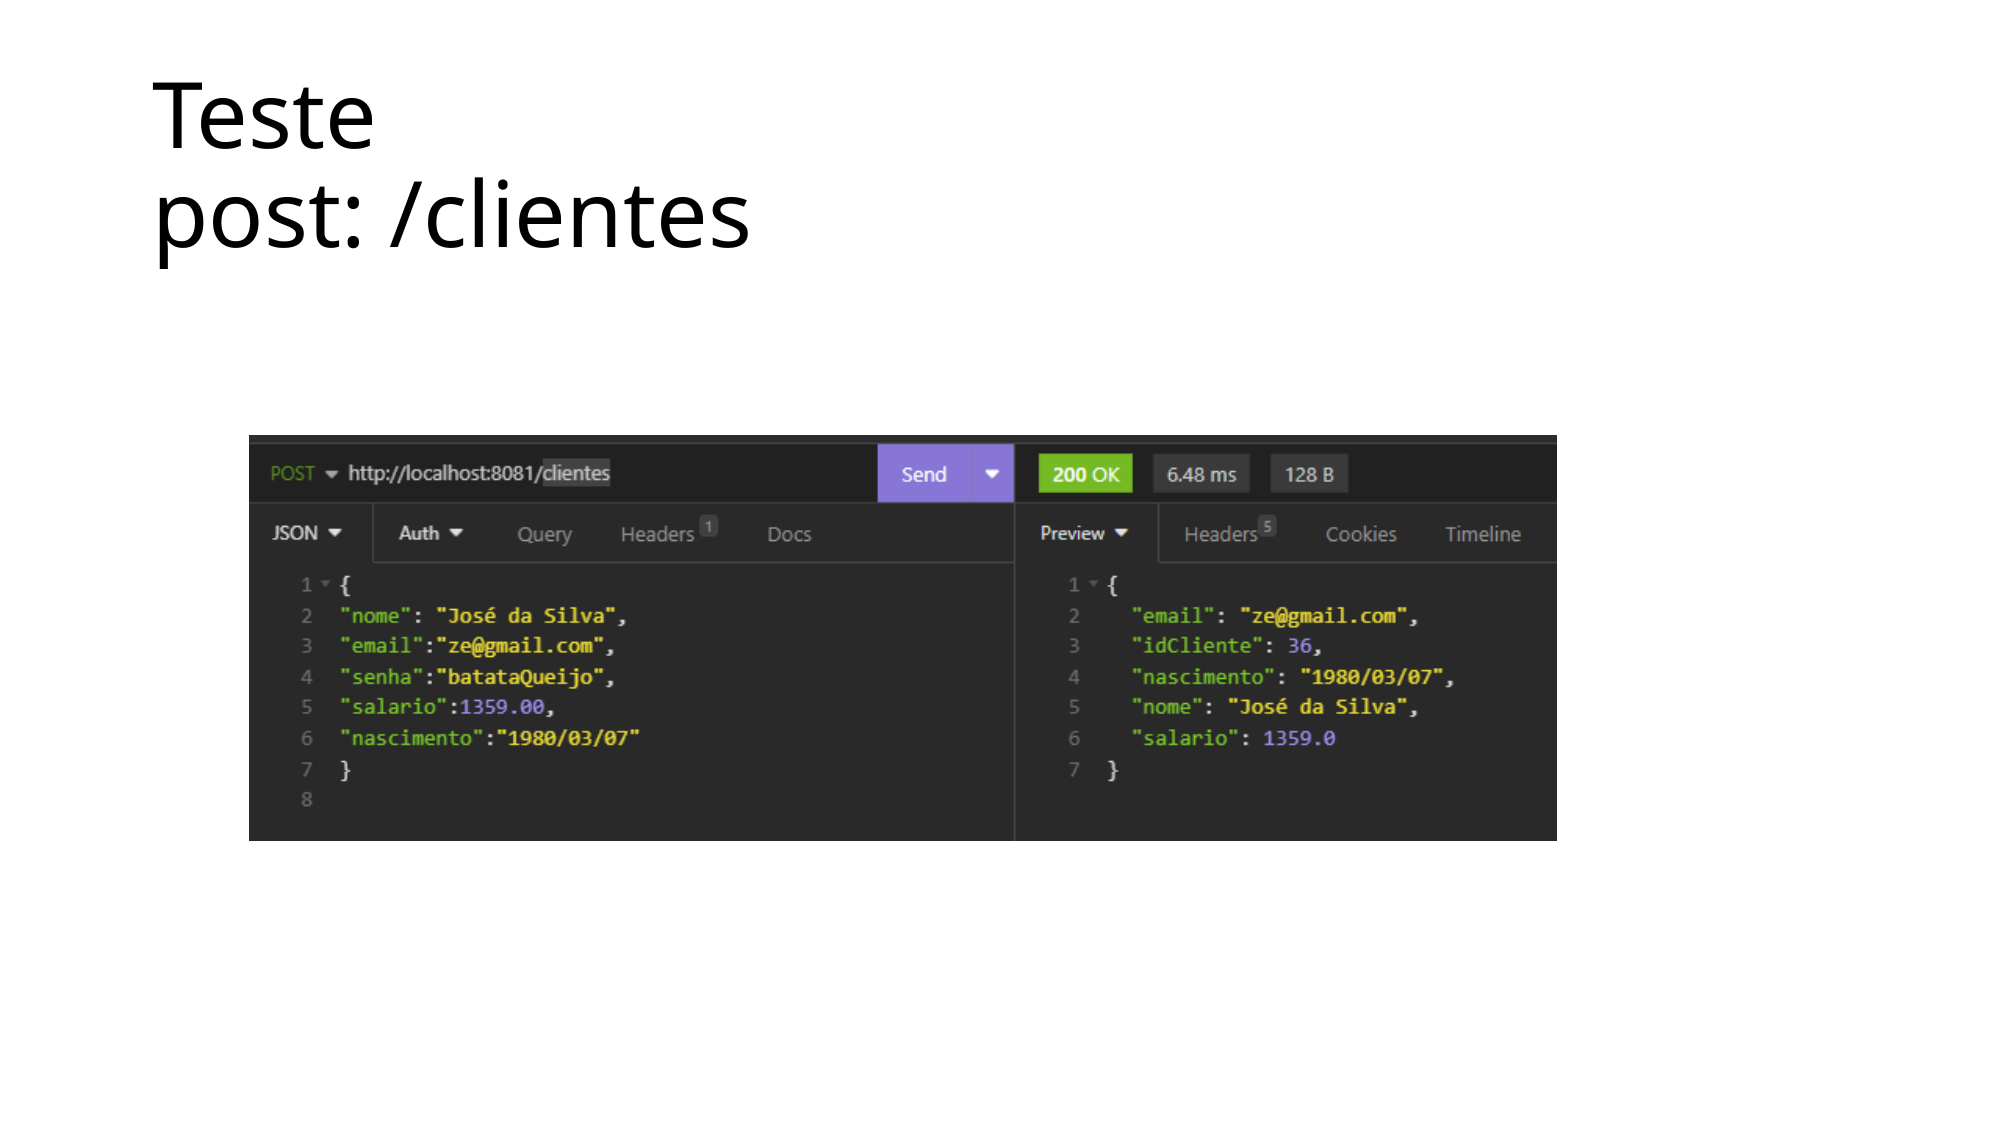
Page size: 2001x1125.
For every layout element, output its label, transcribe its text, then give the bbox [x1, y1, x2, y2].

picture [249, 435, 1557, 841]
title Teste post: /clientes [137, 59, 1863, 278]
